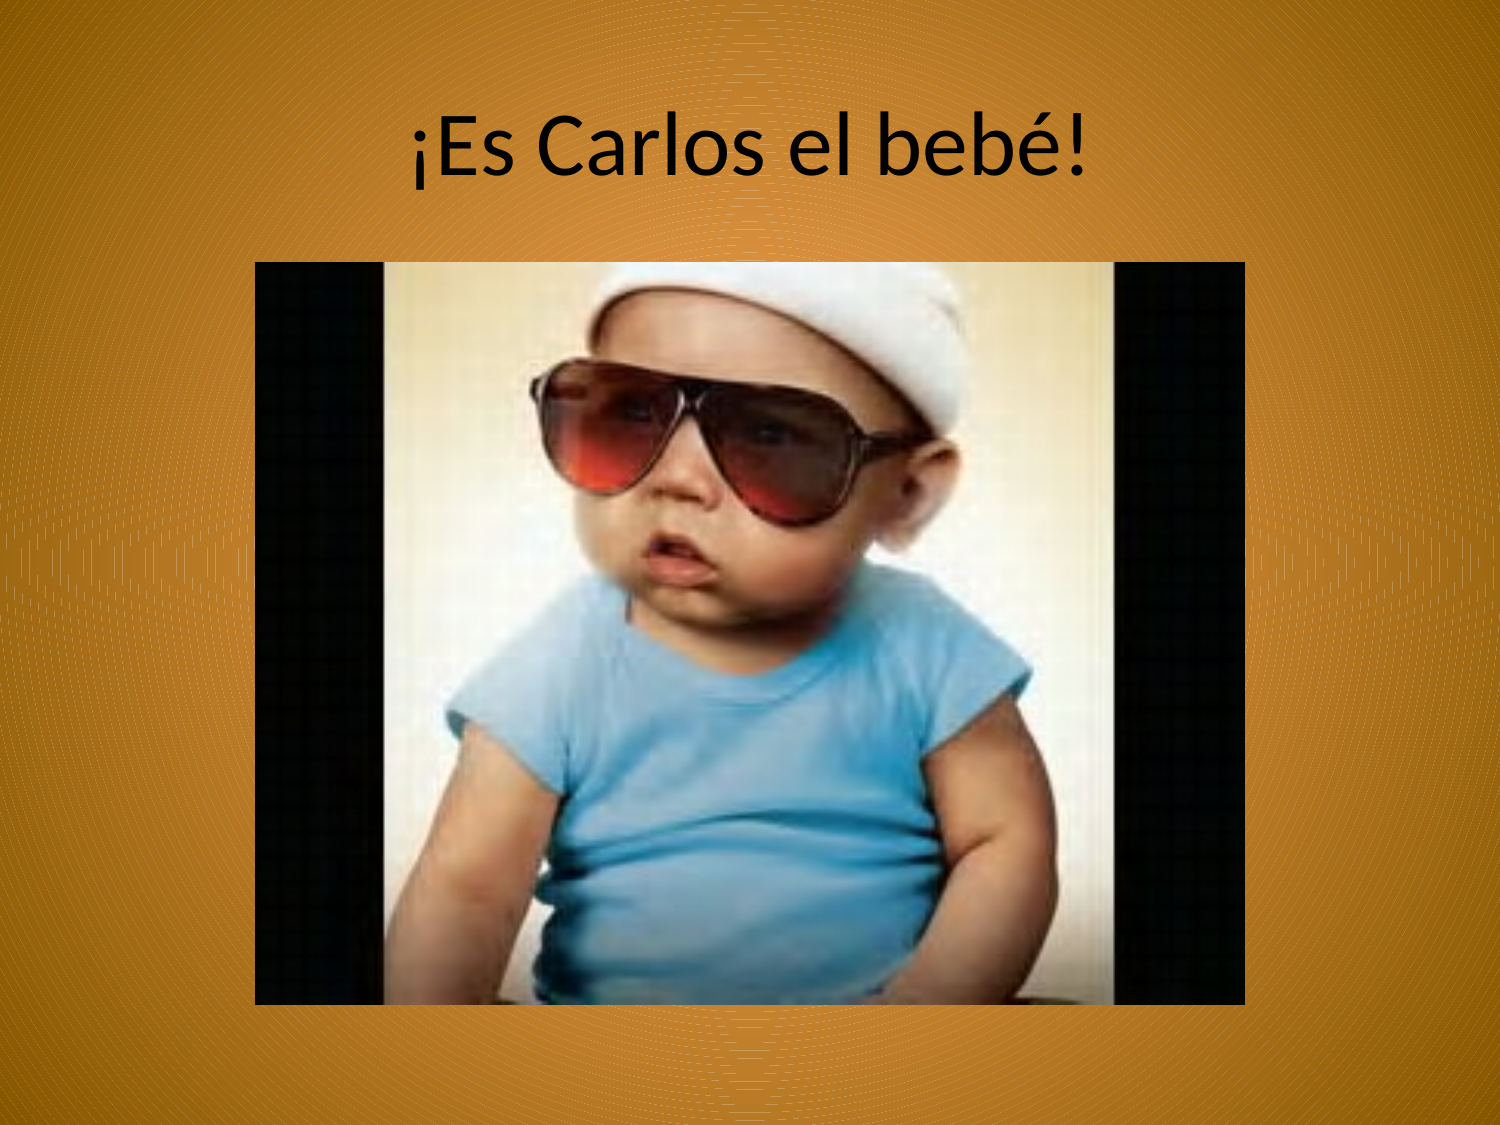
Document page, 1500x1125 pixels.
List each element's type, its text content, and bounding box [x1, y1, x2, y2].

title ¡Es Carlos el bebé! [75, 45, 1425, 233]
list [74, 262, 1426, 1006]
